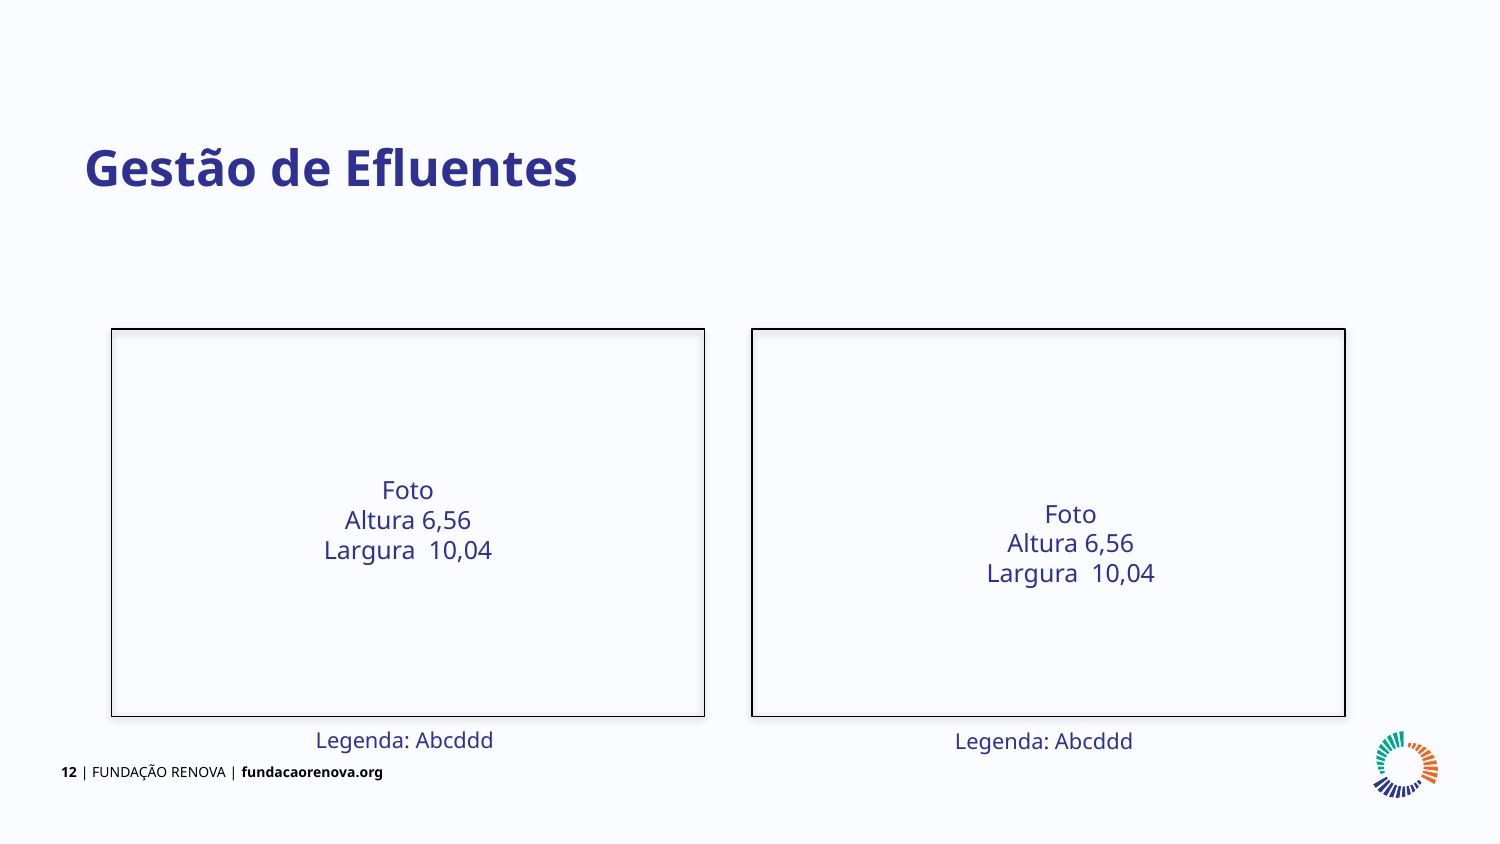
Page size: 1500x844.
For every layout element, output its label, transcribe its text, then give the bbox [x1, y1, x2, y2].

text_box Legenda: Abcddd [300, 719, 563, 796]
text_box Foto Altura 6,56 Largura 10,04 [872, 490, 1270, 641]
text_box [751, 328, 1346, 717]
text_box Legenda: Abcddd [940, 719, 1202, 796]
list Gestão de Efluentes [64, 114, 1471, 211]
text_box Foto Altura 6,56 Largura 10,04 [209, 467, 607, 617]
text_box [111, 328, 705, 717]
picture [1373, 731, 1438, 798]
